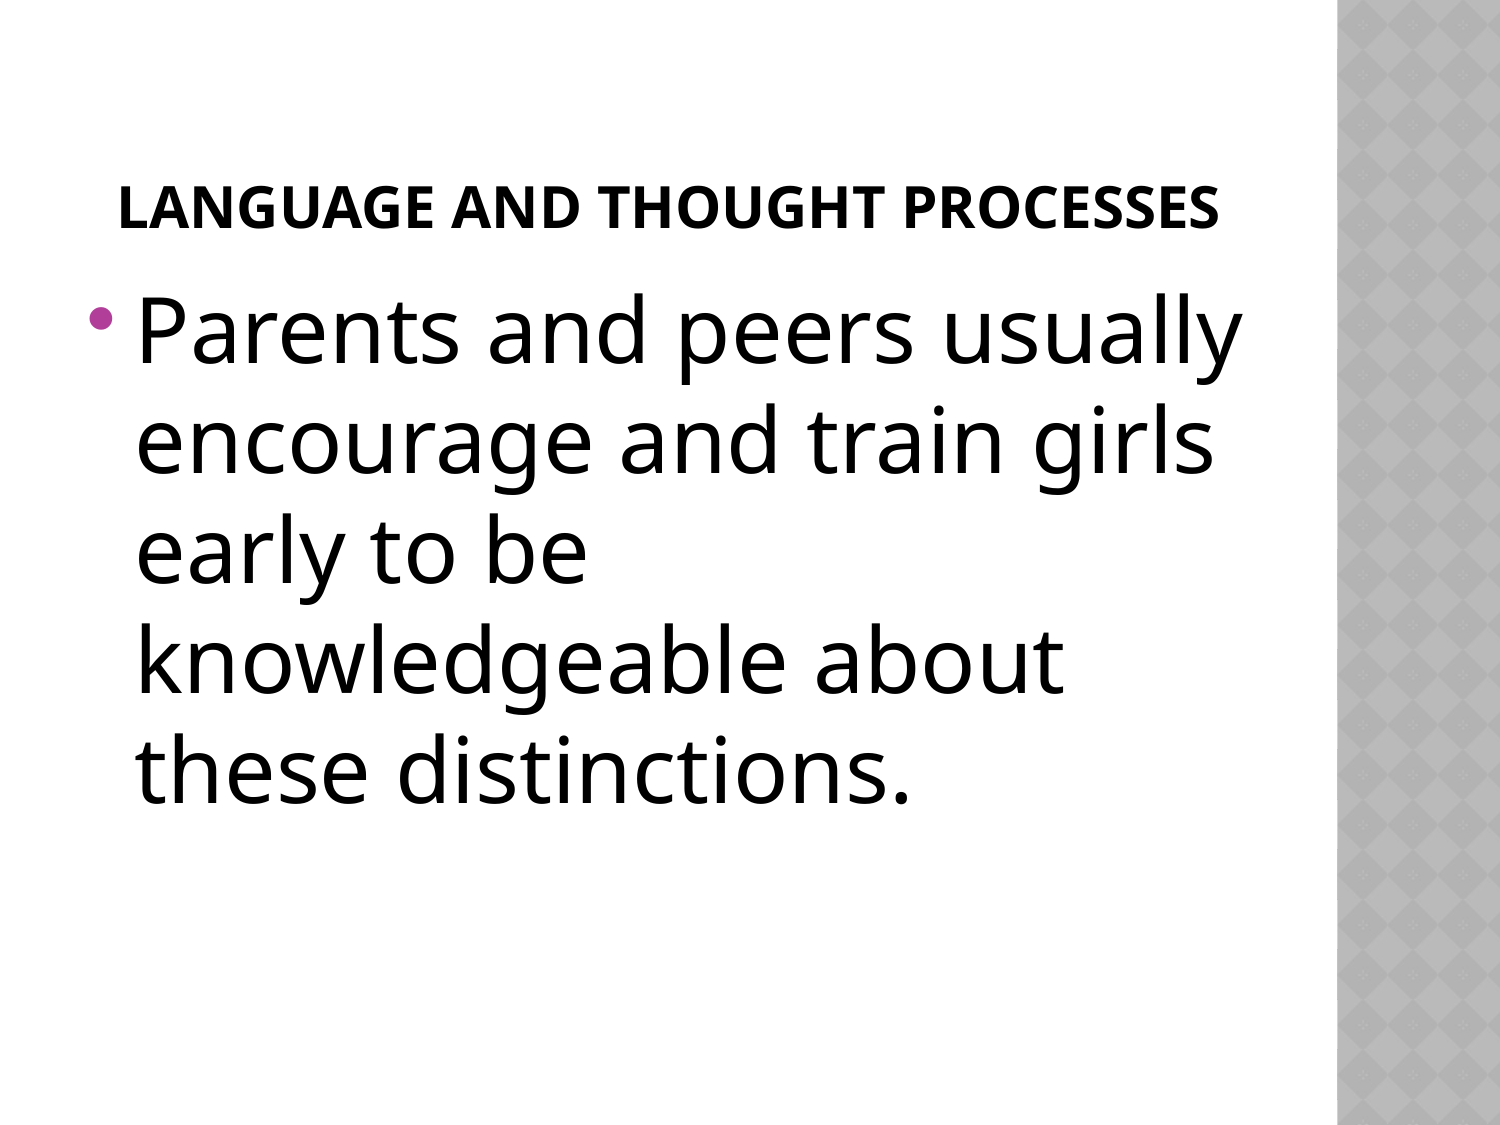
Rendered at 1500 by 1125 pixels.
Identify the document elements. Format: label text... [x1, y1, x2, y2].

list Parents and peers usually encourage and train girls early to be knowledgeable about these distinctions. [75, 264, 1263, 1059]
title Language and thought processes [75, 52, 1263, 240]
